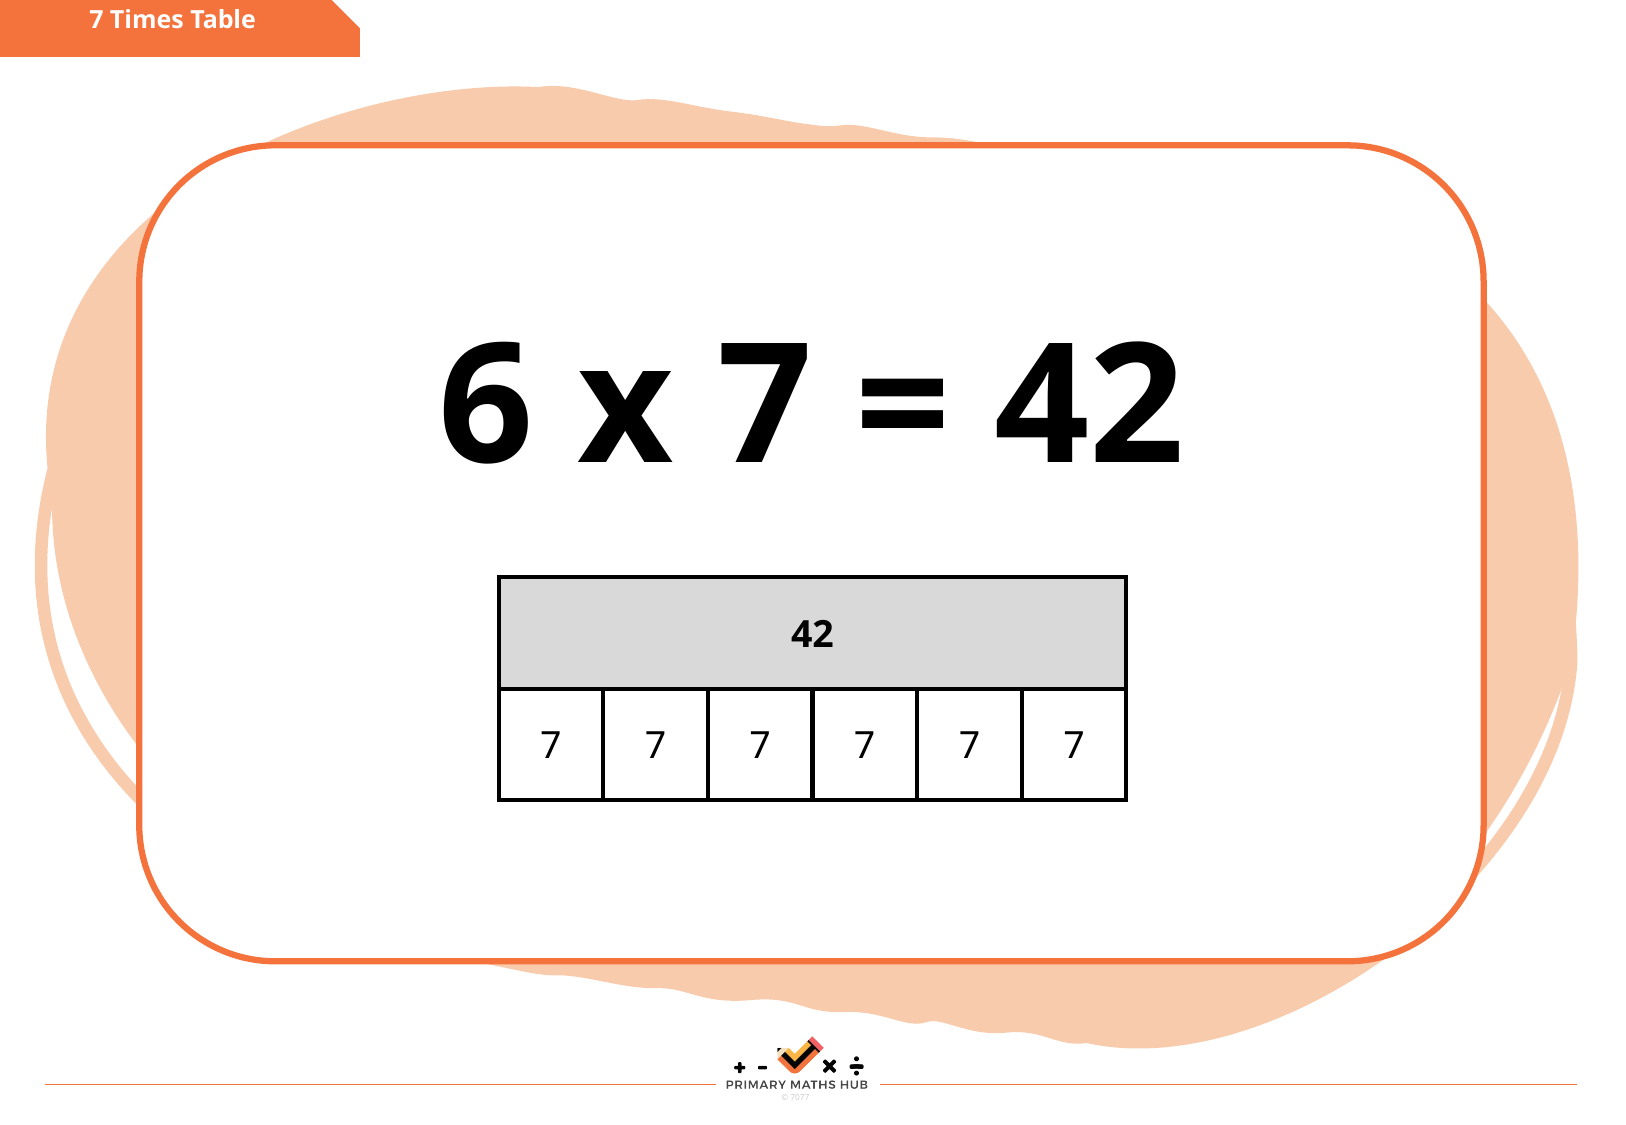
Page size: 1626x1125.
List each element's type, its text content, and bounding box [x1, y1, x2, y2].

table_cell 7 [815, 691, 915, 798]
text_box 6 x 7 = 42 [140, 288, 1485, 503]
table_cell 7 [501, 691, 601, 798]
text_box [138, 144, 1485, 963]
table_cell 7 [1024, 691, 1124, 798]
table_header 42 [501, 579, 1124, 687]
picture [722, 1034, 872, 1094]
text_box 7 Times Table [0, 0, 361, 58]
text_box [496, 960, 1374, 1044]
table_cell 7 [919, 691, 1020, 798]
text_box [1479, 300, 1579, 867]
text_box © 7077 [720, 1084, 870, 1110]
text_box [39, 214, 155, 799]
table_cell 7 [605, 691, 706, 798]
text_box [273, 91, 956, 144]
table_cell 7 [710, 691, 810, 798]
